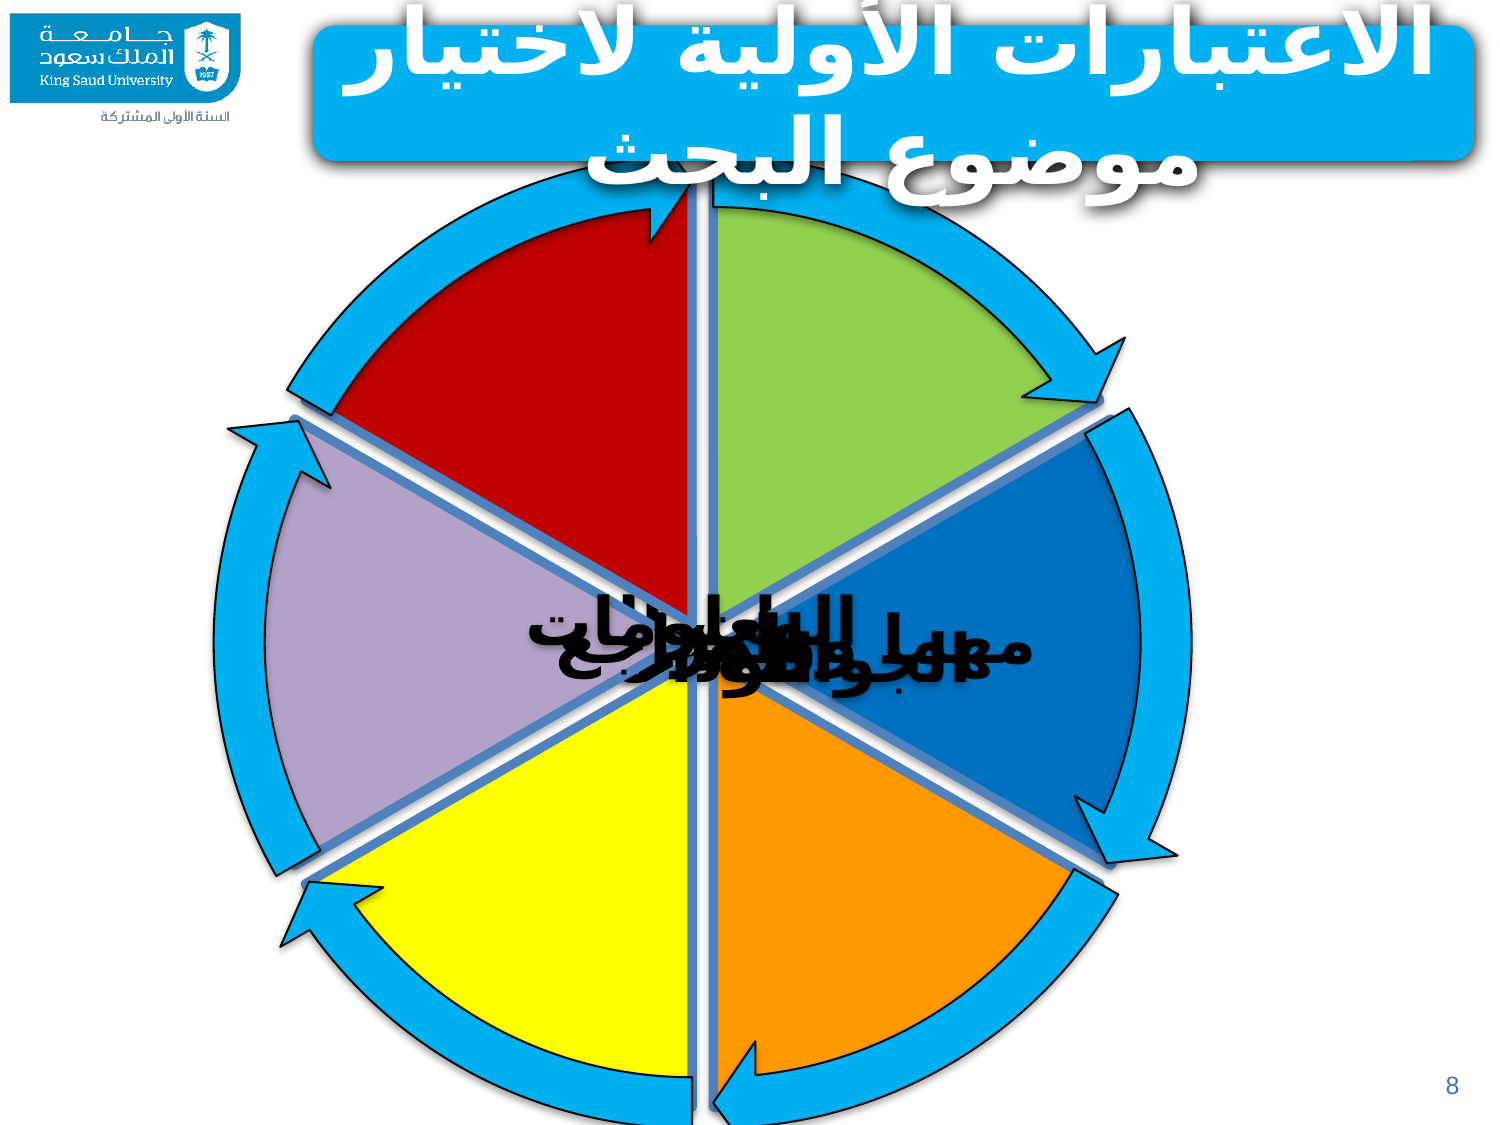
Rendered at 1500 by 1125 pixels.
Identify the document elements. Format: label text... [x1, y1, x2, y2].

text_box الاعتبارات الأولية لاختيار موضوع البحث [310, 23, 1477, 113]
picture [0, 0, 256, 113]
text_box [0, 113, 1500, 1125]
